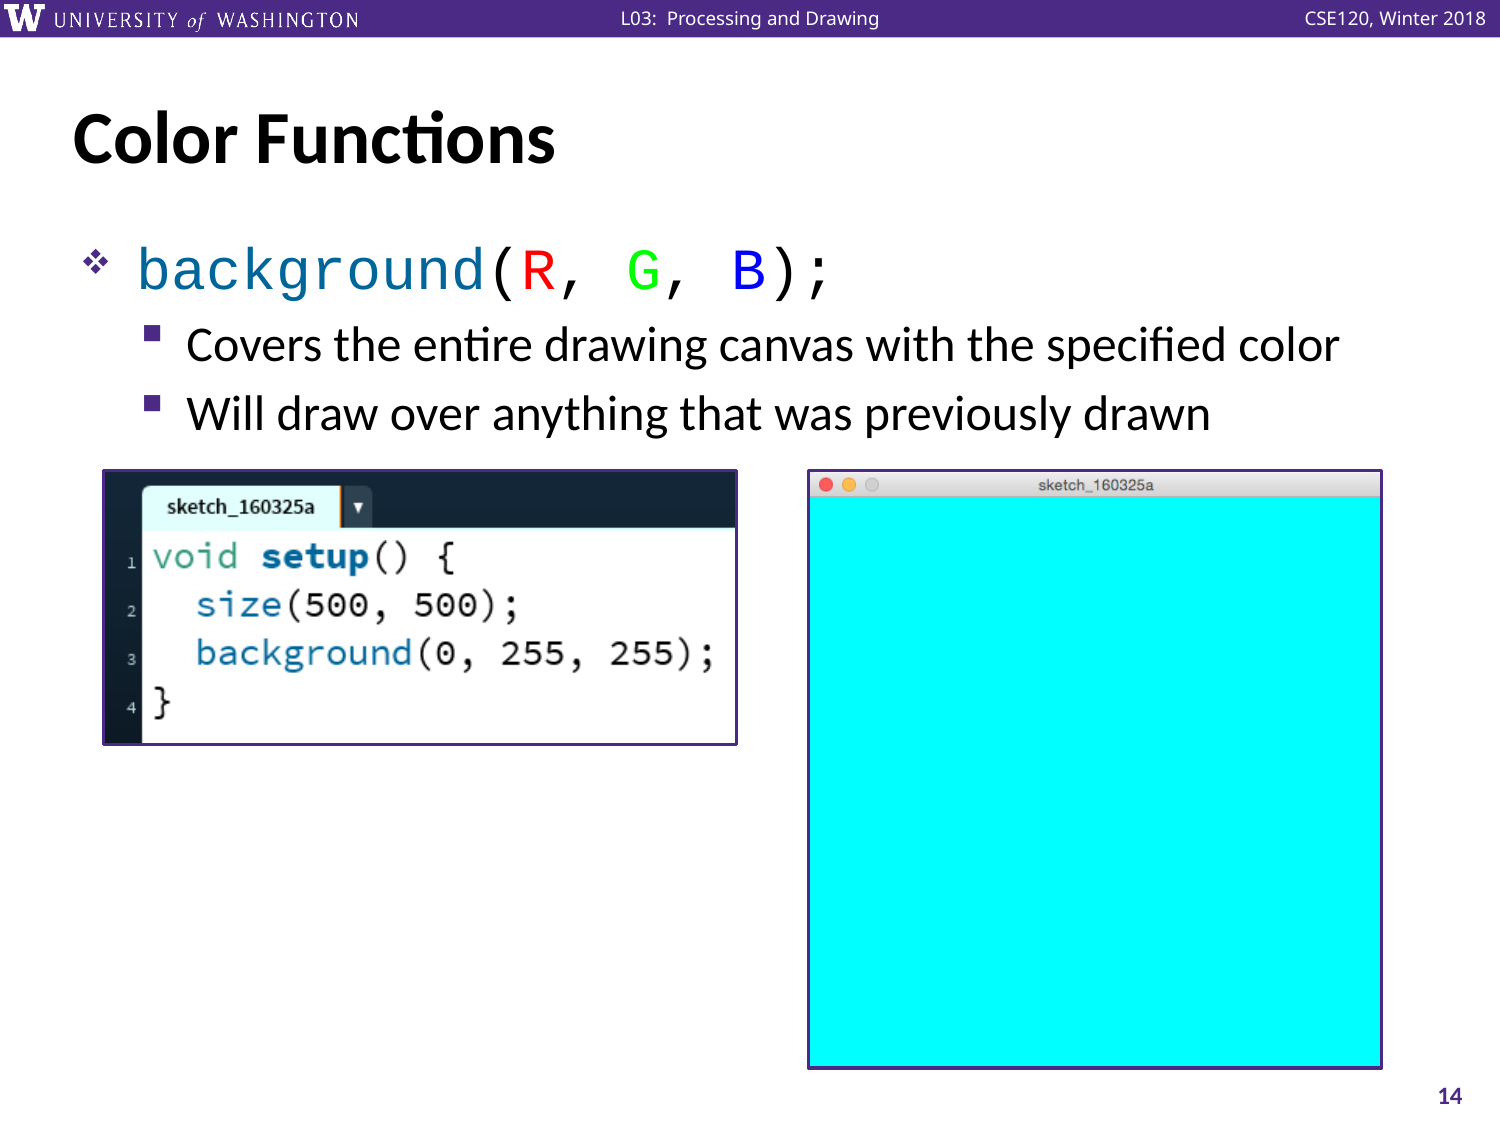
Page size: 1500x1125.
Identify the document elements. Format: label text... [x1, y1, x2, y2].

picture [4, 4, 358, 32]
slide_number 14 [1400, 1065, 1500, 1125]
picture [104, 471, 736, 743]
picture [809, 471, 1381, 1067]
list background(R, G, B); Covers the entire drawing canvas with the specified color Will draw over anything that was previously drawn [64, 223, 1438, 1040]
title Color Functions [58, 71, 1438, 197]
